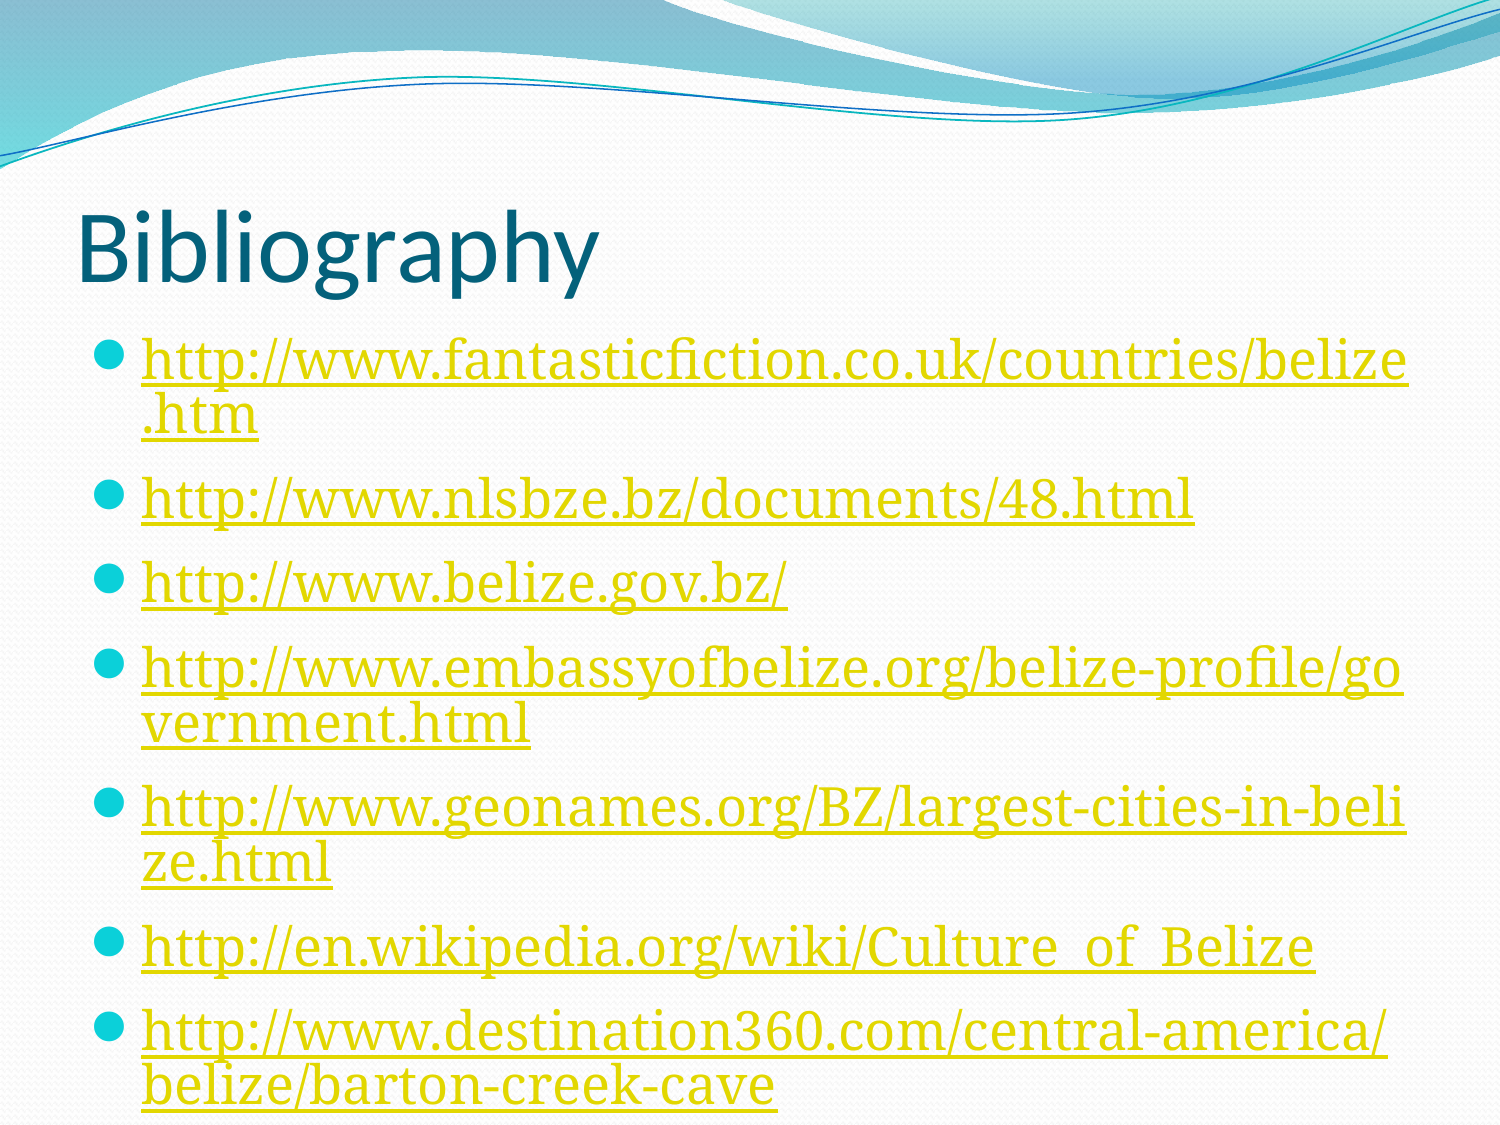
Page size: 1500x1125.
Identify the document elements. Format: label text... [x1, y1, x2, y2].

title Bibliography [75, 115, 1425, 303]
list http://www.fantasticfiction.co.uk/countries/belize.htm http://www.nlsbze.bz/documents/48.html http://www.belize.gov.bz/ http://www.embassyofbelize.org/belize-profile/government.html http://www.geonames.org/BZ/largest-cities-in-belize.html http://en.wikipedia.org/wiki/Culture_of_Belize http://www.destination360.com/central-america/belize/barton-creek-cave http://en.wikipedia.org/wiki/History_of_Belize [75, 317, 1425, 1038]
